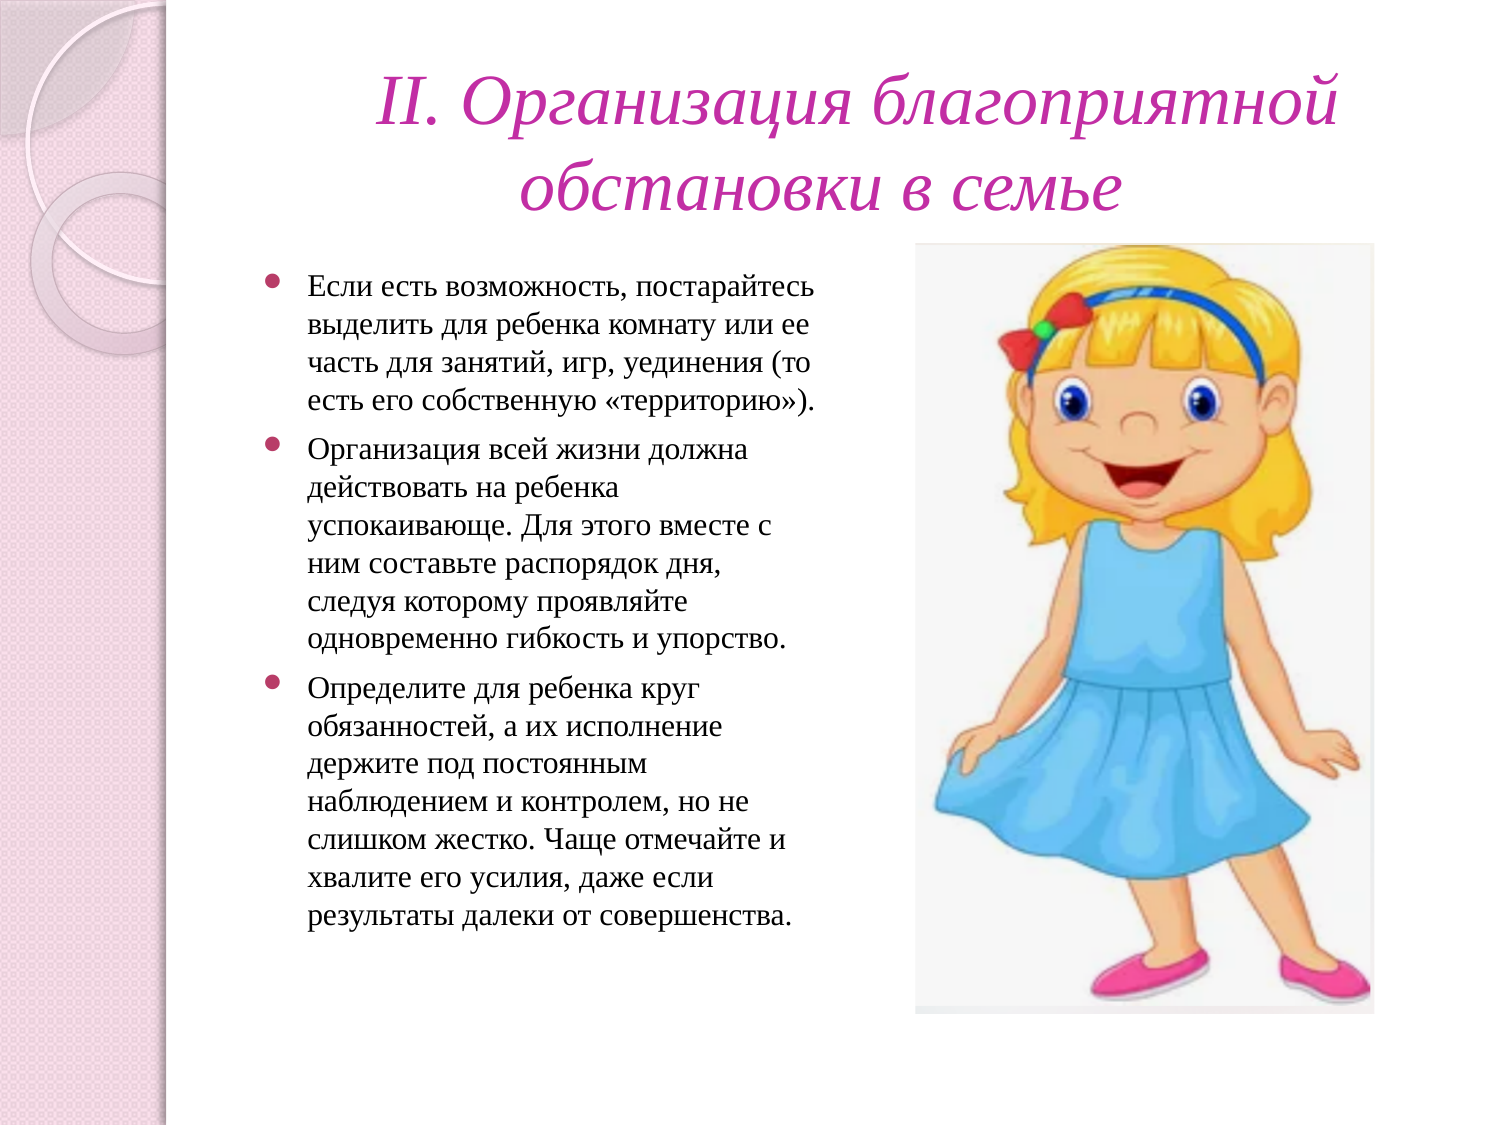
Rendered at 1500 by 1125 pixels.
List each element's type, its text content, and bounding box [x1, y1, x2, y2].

title II. Организация благоприятной обстановки в семье [235, 45, 1466, 233]
list Если есть возможность, постарайтесь выделить для ребенка комнату или ее часть для занятий, игр, уединения (то есть его собственную «территорию»). Организация всей жизни должна действовать на ребенка успокаивающе. Для этого вместе с ним составьте распорядок дня, следуя которому проявляйте одновременно гибкость и упорство. Определите для ребенка круг обязанностей, а их исполнение держите под постоянным наблюдением и контролем, но не слишком жестко. Чаще отмечайте и хвалите его усилия, даже если результаты далеки от совершенства. [235, 257, 832, 1025]
picture [915, 243, 1375, 1014]
